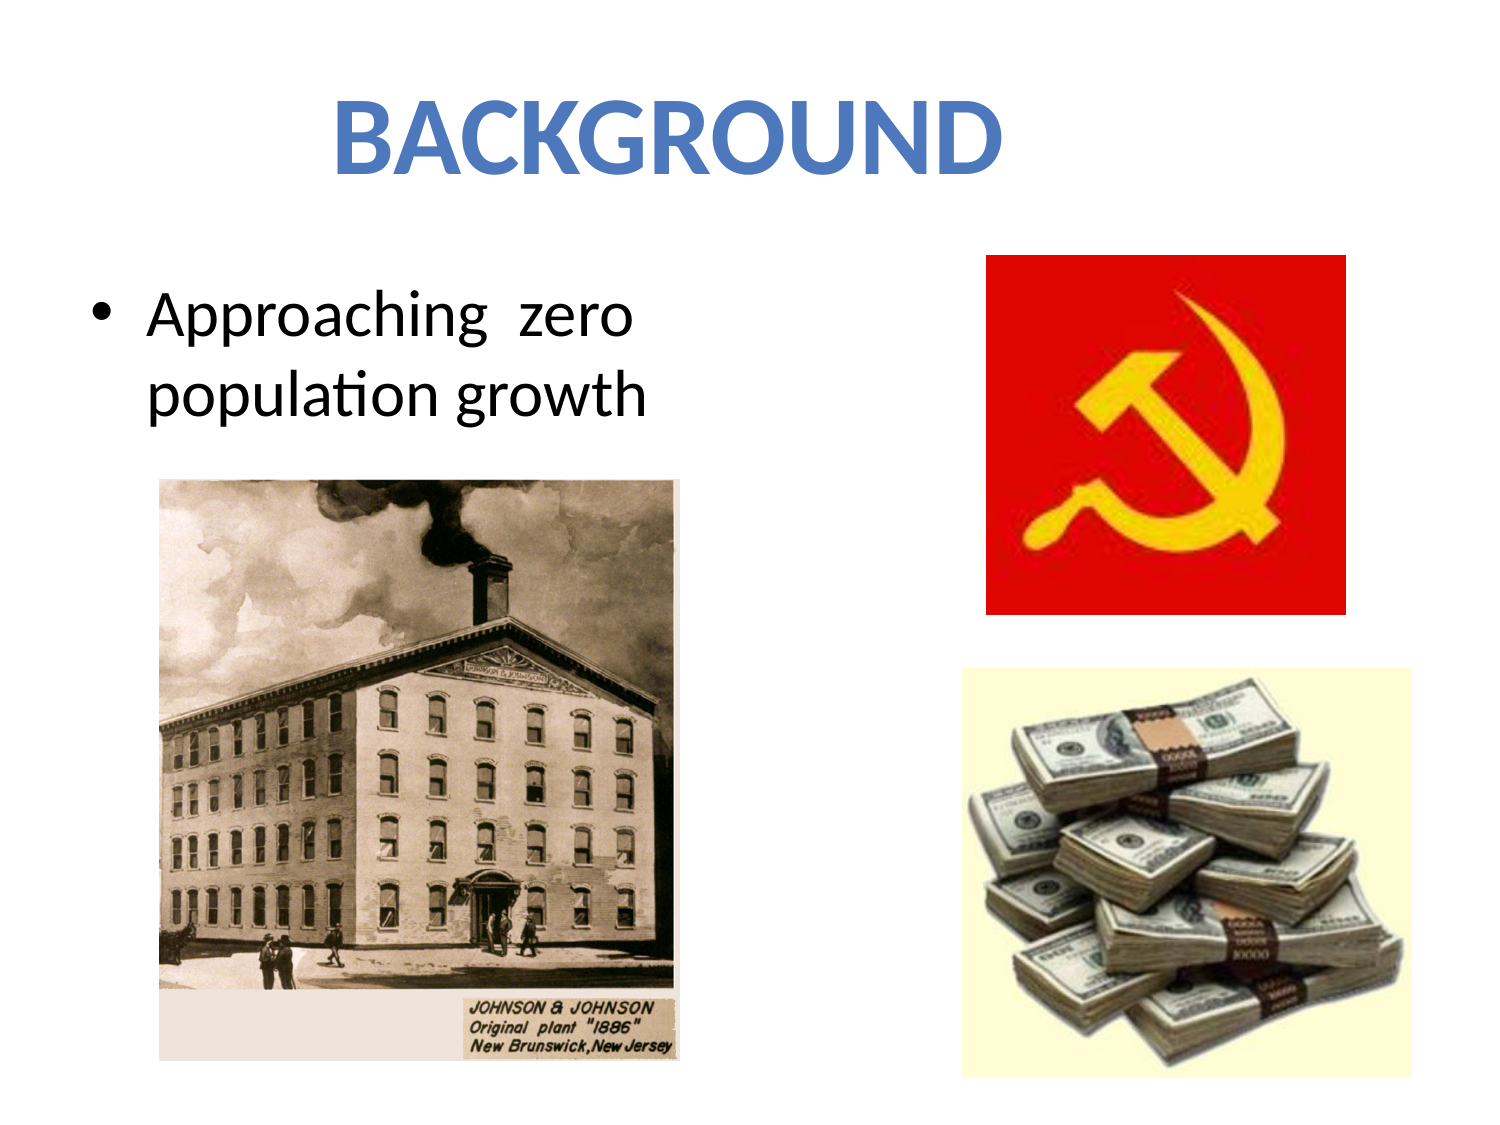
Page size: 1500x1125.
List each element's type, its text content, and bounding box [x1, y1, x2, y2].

picture [962, 668, 1412, 1079]
picture [159, 479, 680, 1061]
text_box background [316, 54, 1021, 205]
picture [985, 255, 1346, 615]
list Approaching zero population growth [75, 262, 798, 669]
